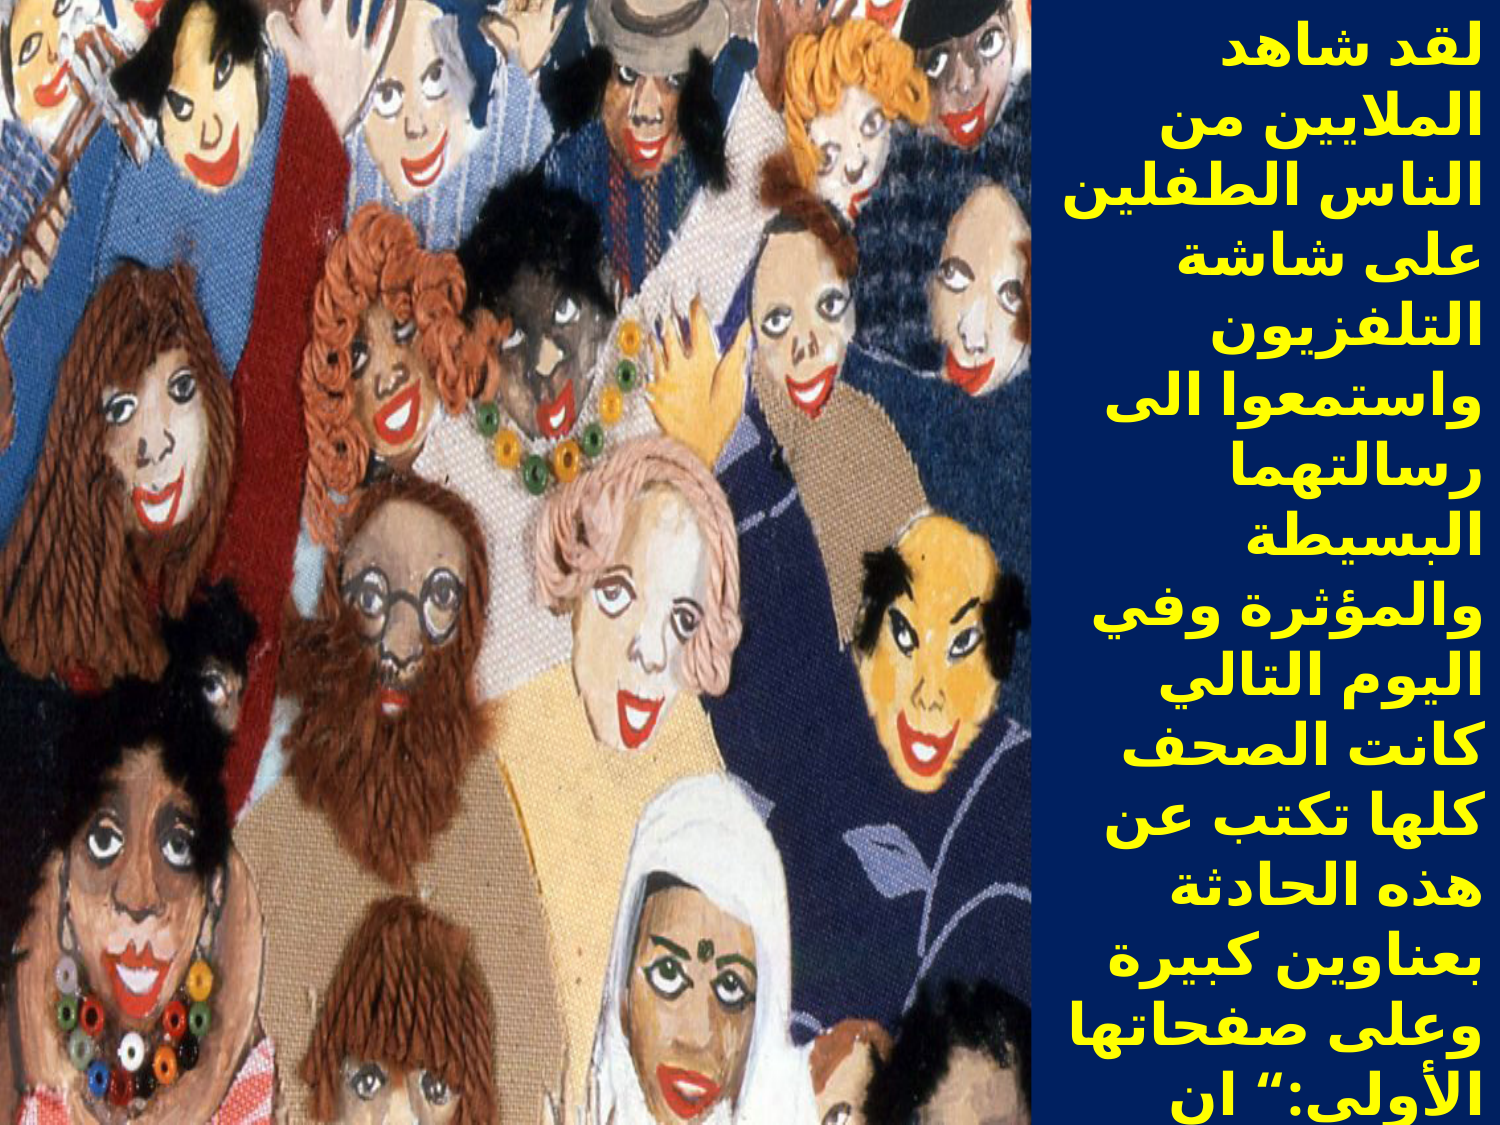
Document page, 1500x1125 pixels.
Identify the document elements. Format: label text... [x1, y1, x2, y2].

picture [0, 0, 1032, 1125]
text_box لقد شاهد الملايين من الناس الطفلين على شاشة التلفزيون واستمعوا الى رسالتهما البسيطة والمؤثرة وفي اليوم التالي كانت الصحف كلها تكتب عن هذه الحادثة بعناوين كبيرة وعلى صفحاتها الأولى:“ ان الأطفال في بلدنا لا يريدون الموت , انهم يريدون العيش والتمتع بالسعادة“. وقد اهتزت البلاد بأسرها من هذه الصفحات. [1032, 0, 1500, 1125]
